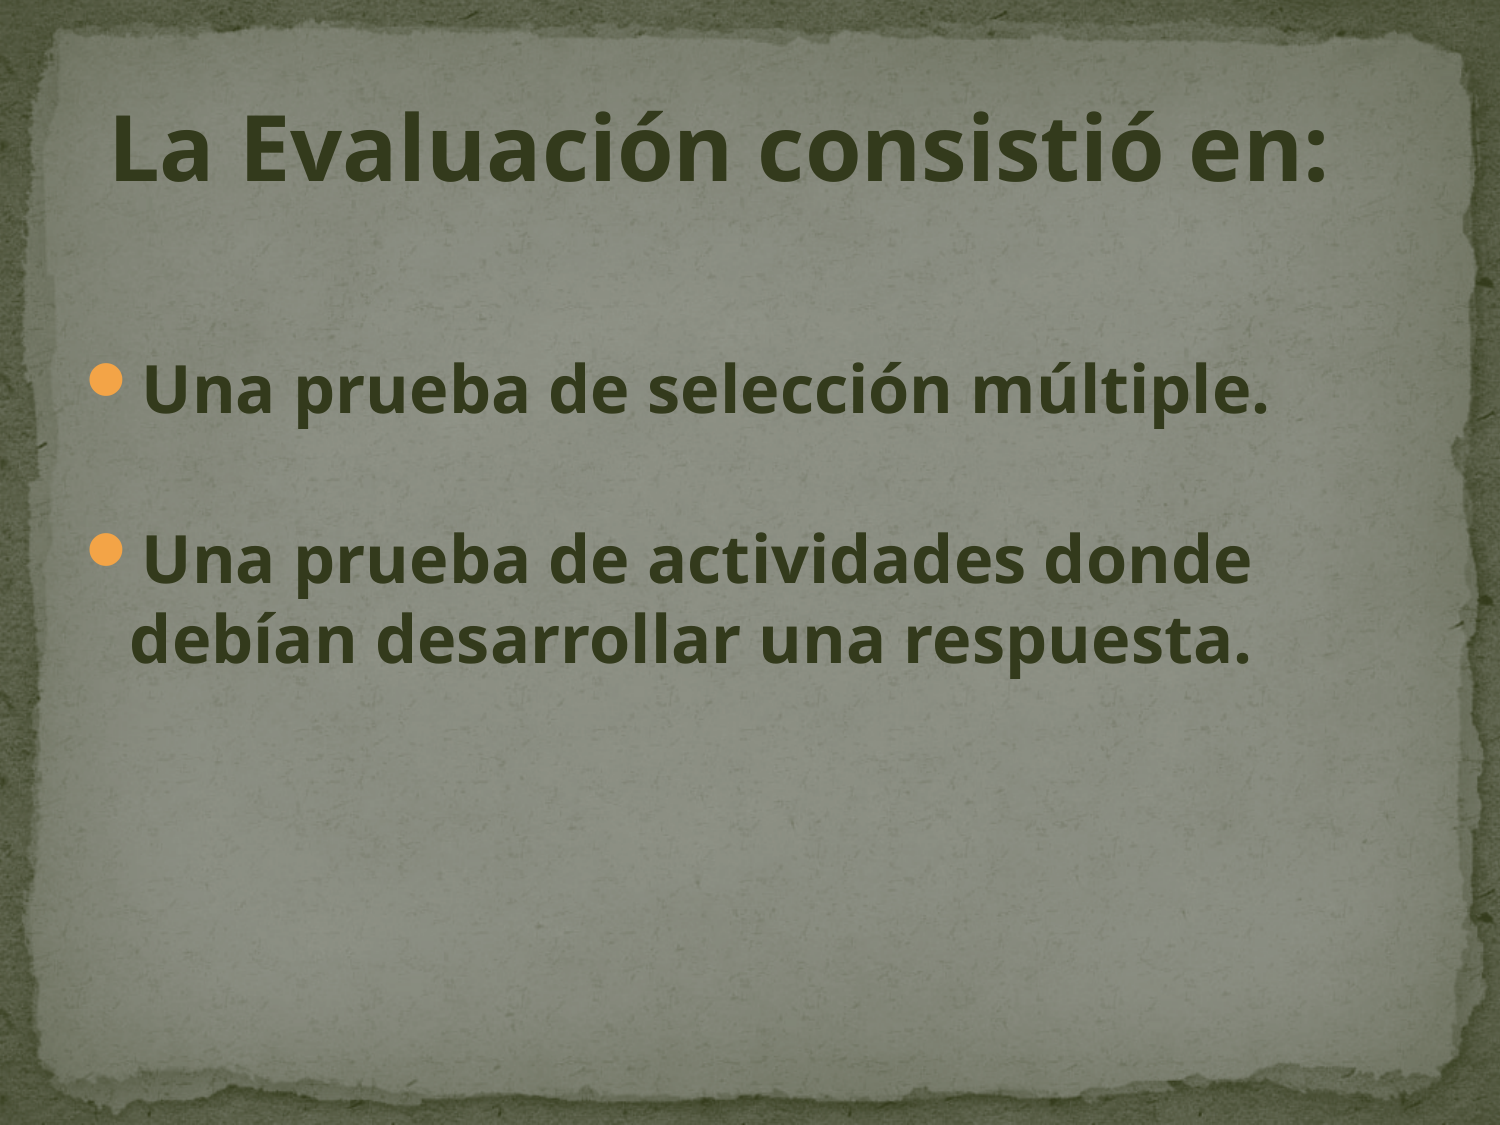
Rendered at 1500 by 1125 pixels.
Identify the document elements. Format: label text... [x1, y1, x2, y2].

list Una prueba de selección múltiple. Una prueba de actividades donde debían desarrollar una respuesta. [70, 339, 1421, 817]
title [74, 0, 1425, 200]
text_box La Evaluación consistió en: [93, 81, 1371, 317]
